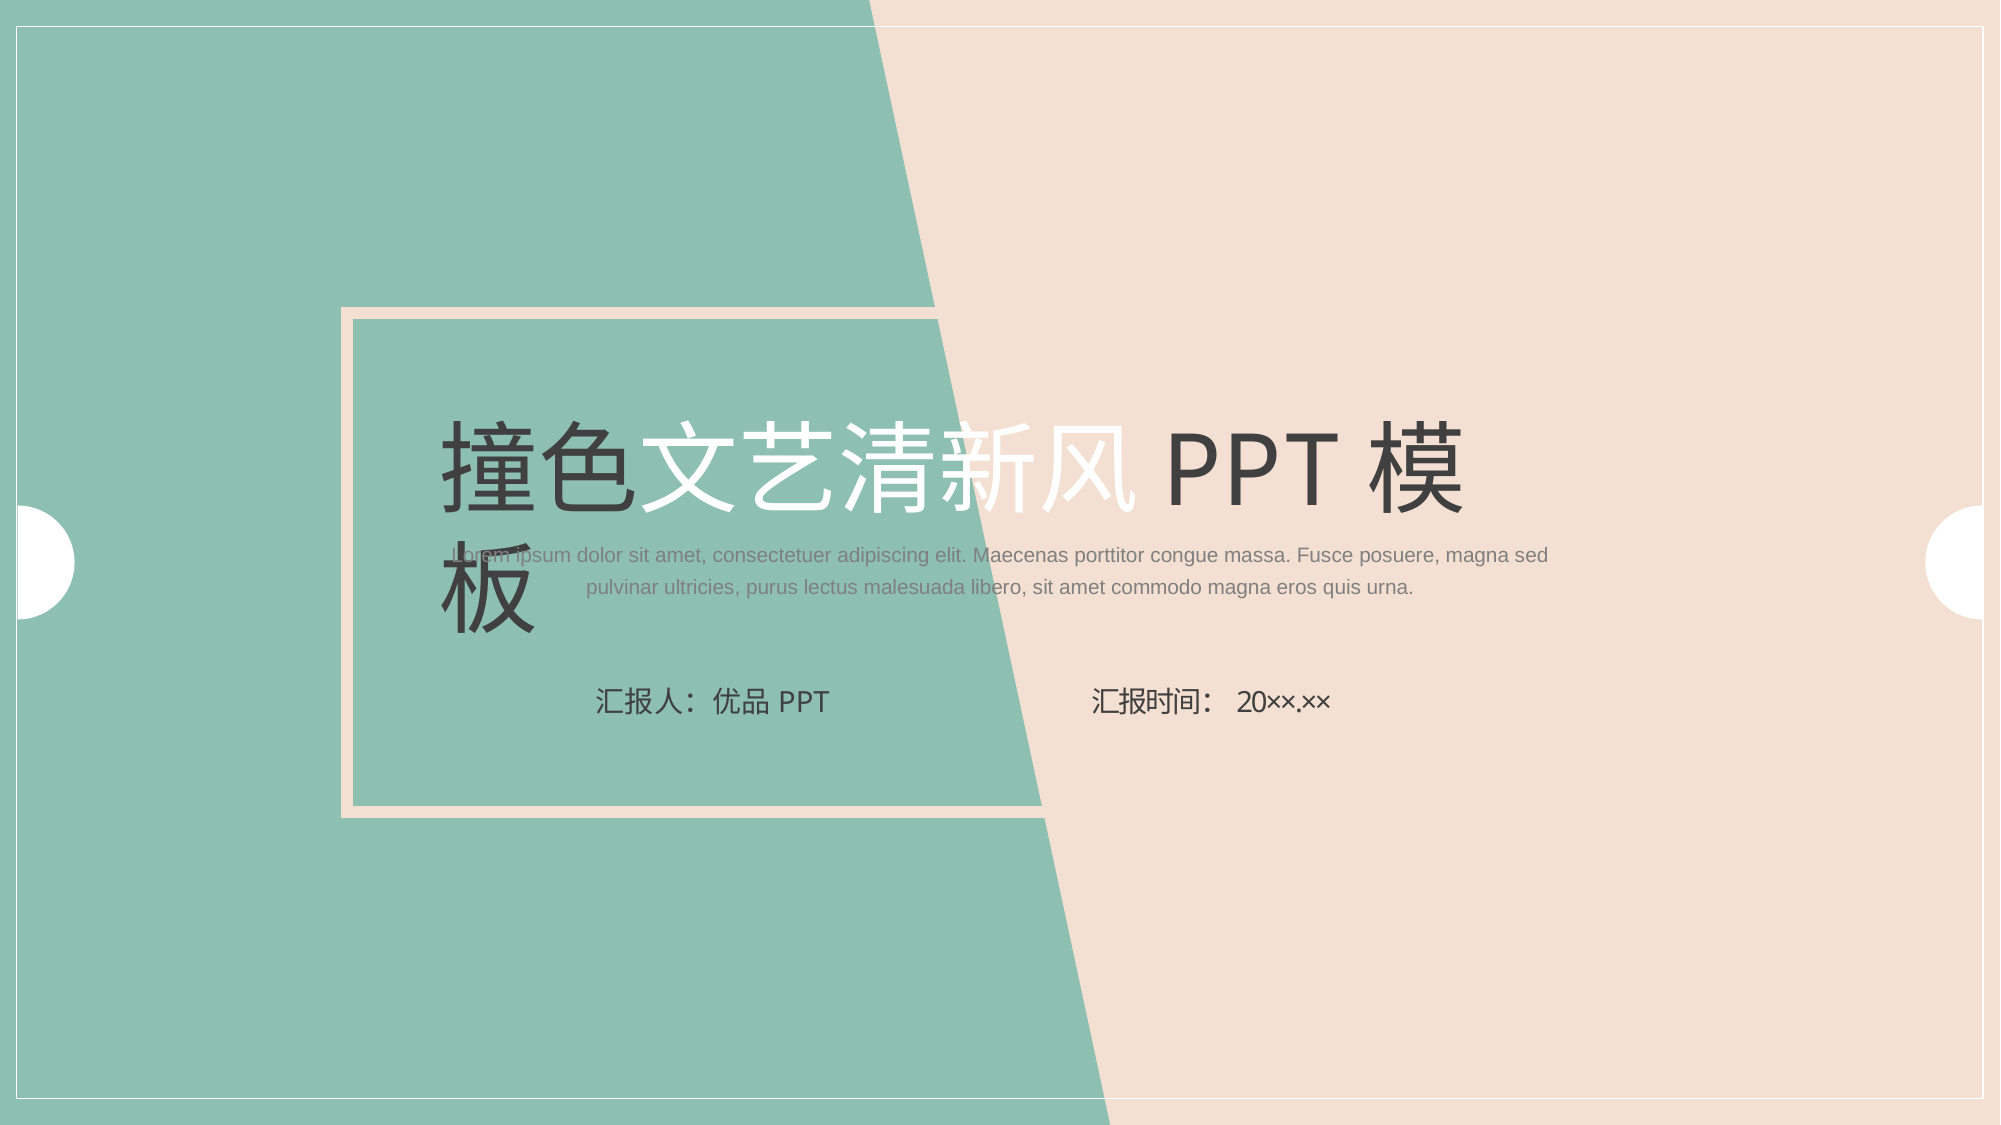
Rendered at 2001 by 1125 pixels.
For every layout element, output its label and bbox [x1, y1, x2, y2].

text_box [0, 0, 1109, 1125]
text_box [16, 25, 1984, 1100]
text_box [1924, 504, 1984, 621]
text_box [16, 504, 76, 621]
text_box [868, 0, 2000, 1125]
